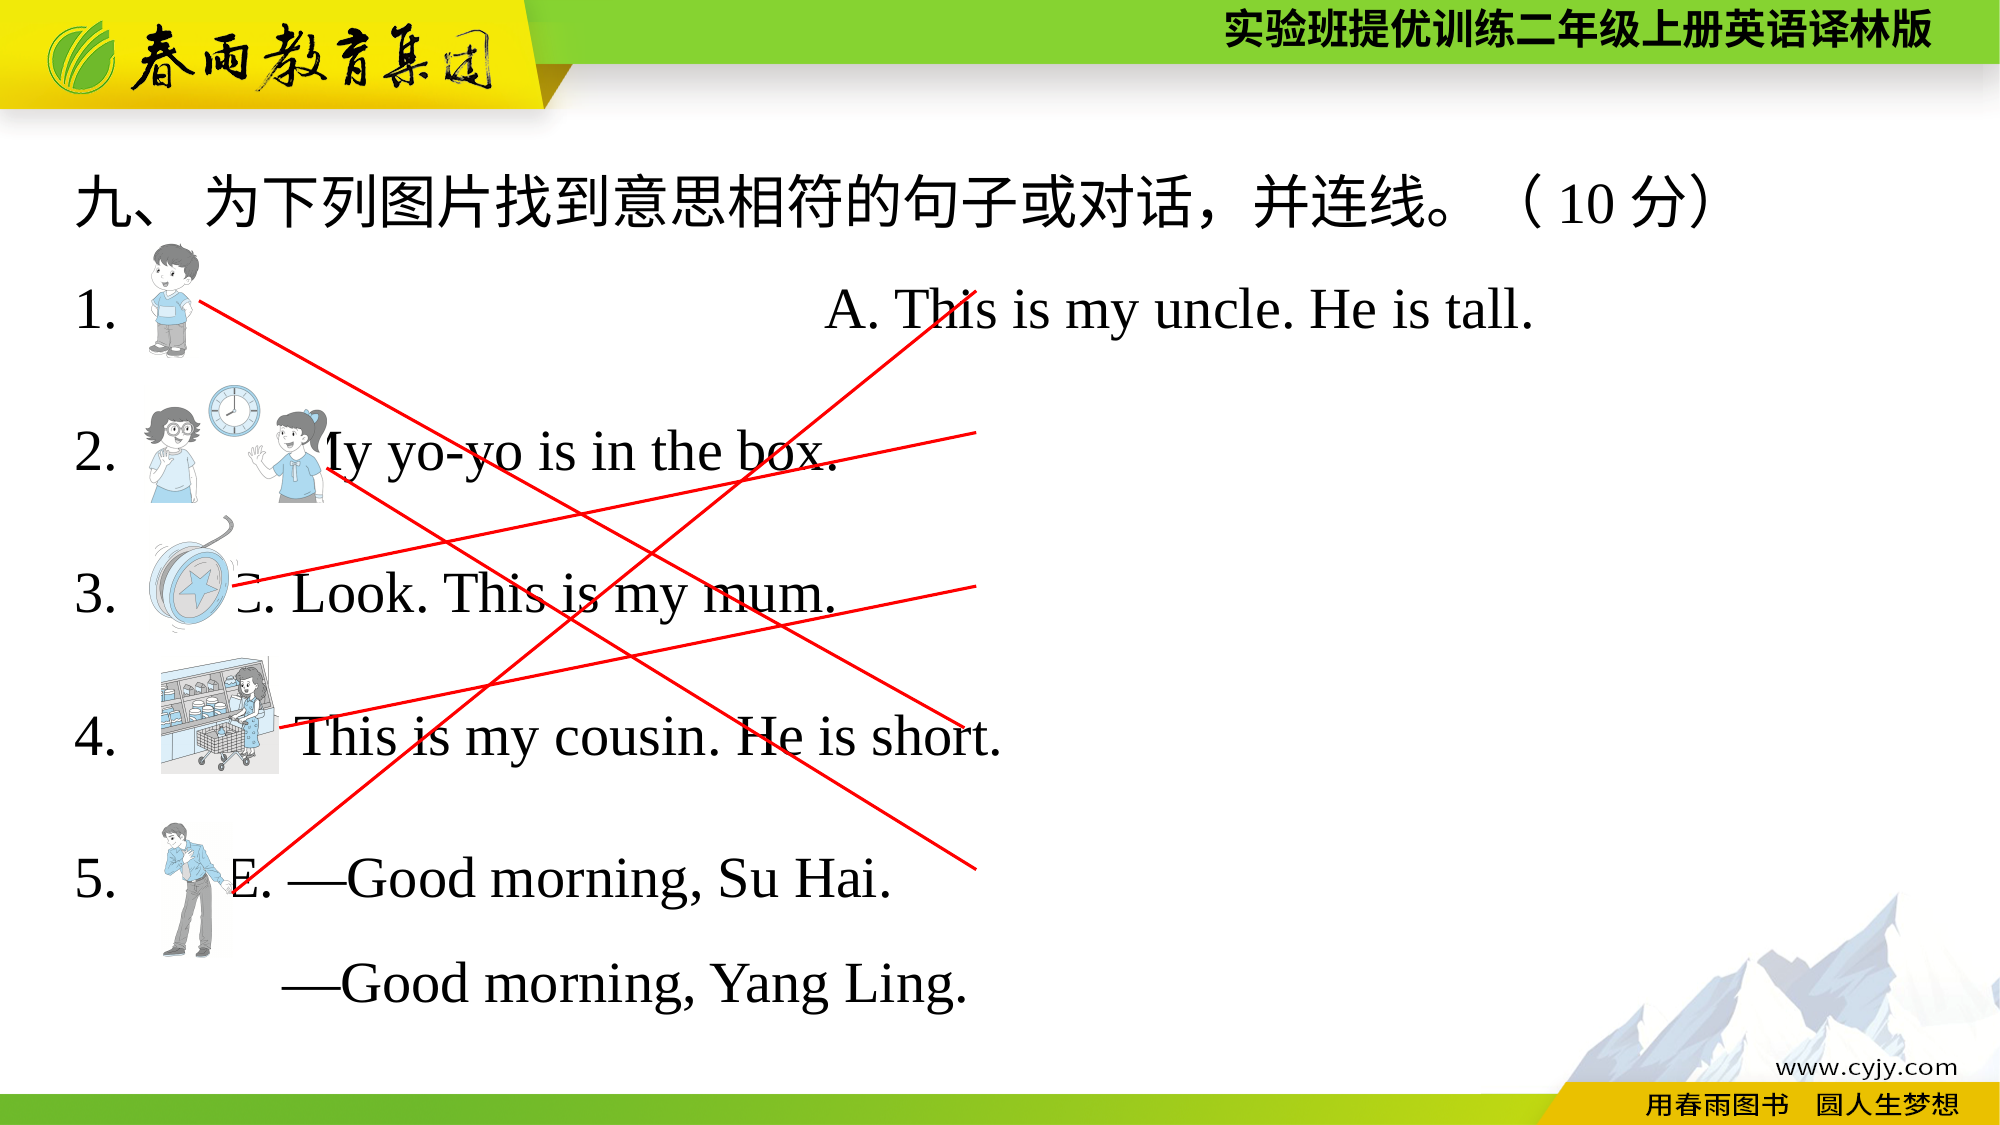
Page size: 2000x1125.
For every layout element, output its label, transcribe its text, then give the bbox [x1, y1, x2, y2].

list 九、 为下列图片找到意思相符的句子或对话，并连线。（10分） 1. A. This is my uncle. He is tall. 2. B. My yo-yo is in the box. 3. C. Look. This is my mum. 4. D. This is my cousin. He is short. 5. E. —Good morning, Su Hai. —Good morning, Yang Ling. [59, 122, 1944, 1032]
picture [0, 0, 2000, 1125]
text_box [231, 290, 977, 894]
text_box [198, 300, 226, 729]
